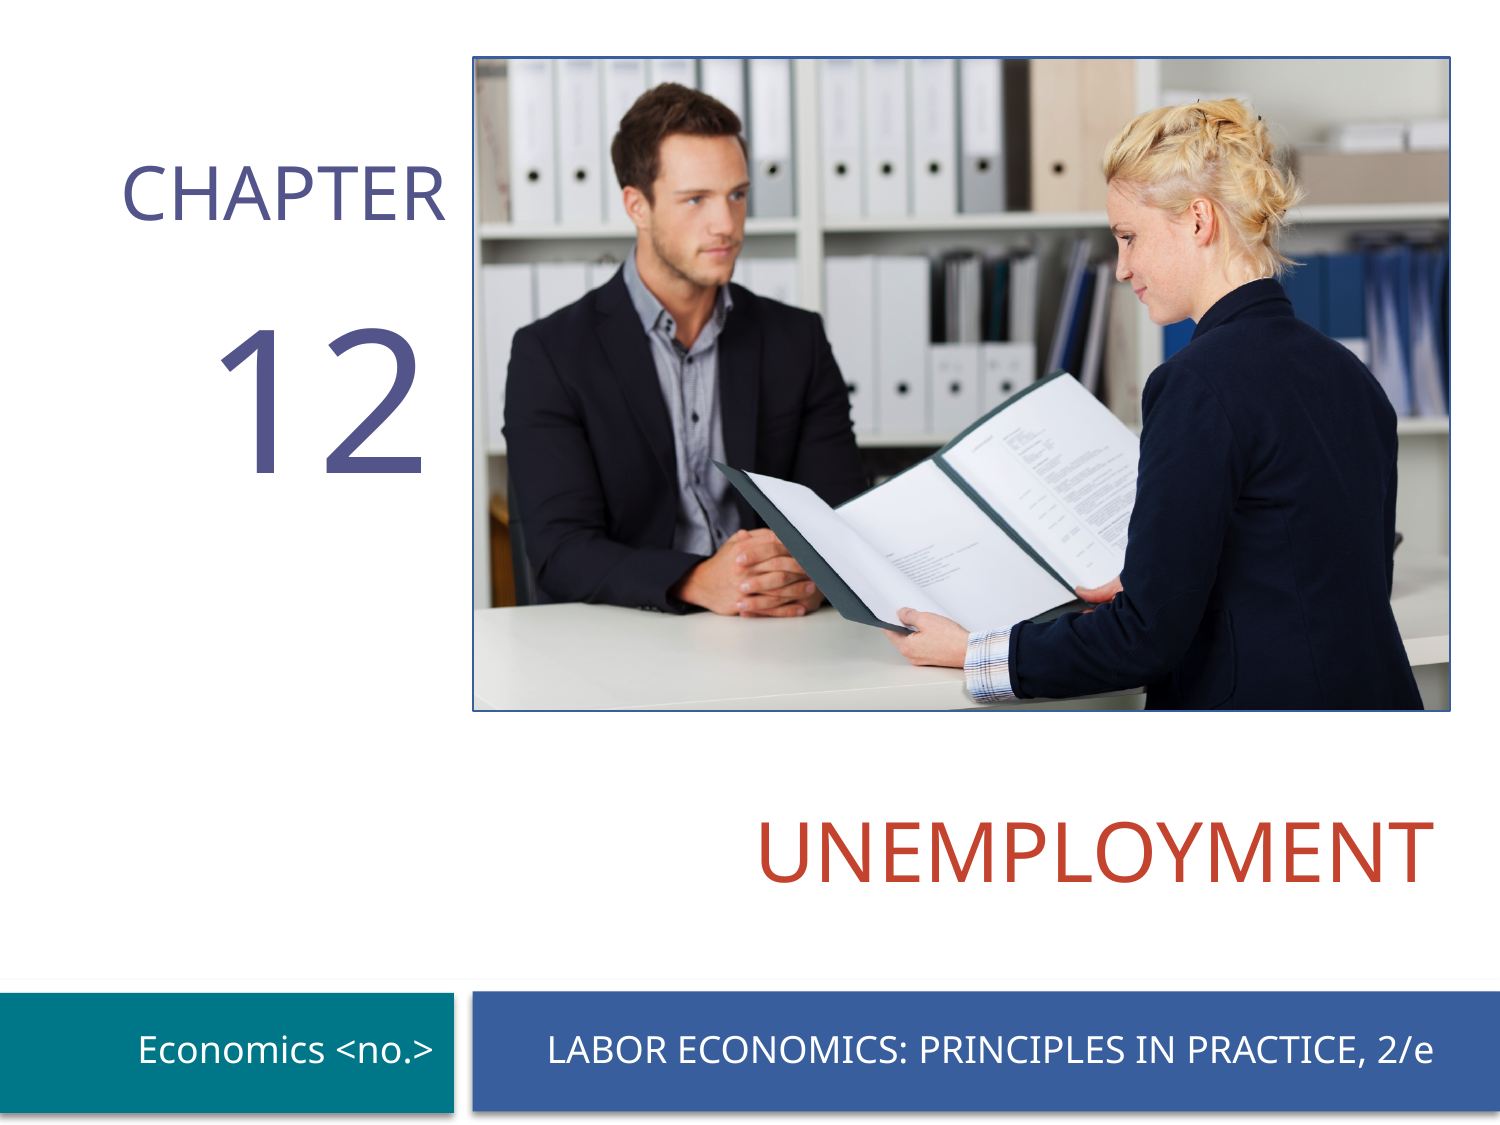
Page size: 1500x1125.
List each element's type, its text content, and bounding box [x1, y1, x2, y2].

list Chapter [44, 115, 448, 266]
list Economics <no.> [12, 992, 450, 1105]
subtitle Labor Economics: Principles in Practice, 2/e [472, 992, 1450, 1105]
title Unemployment [474, 718, 1450, 991]
list 12 [44, 266, 448, 480]
picture [473, 58, 1450, 710]
